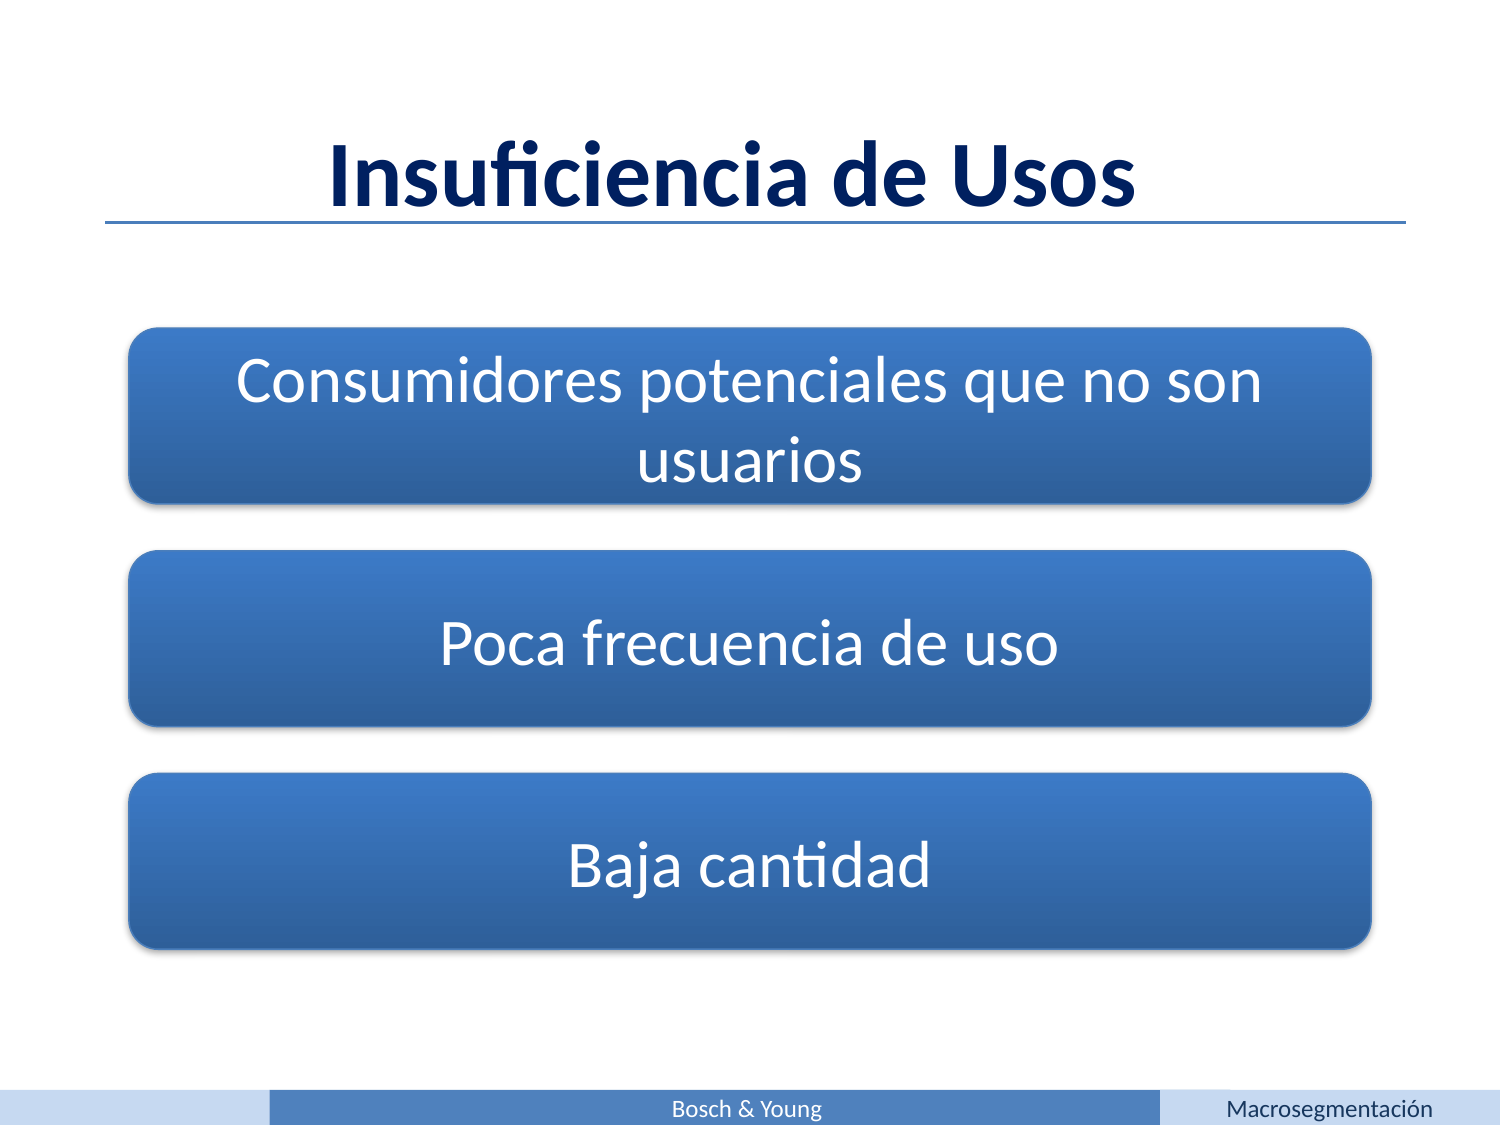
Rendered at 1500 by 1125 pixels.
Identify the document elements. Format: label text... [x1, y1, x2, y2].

text_box Baja cantidad [128, 772, 1372, 951]
text_box Poca frecuencia de uso [128, 550, 1372, 728]
text_box Insuficiencia de Usos [46, 105, 1418, 233]
text_box Macrosegmentación [1158, 1088, 1500, 1125]
text_box [0, 1088, 272, 1125]
text_box Consumidores potenciales que no son usuarios [128, 327, 1372, 505]
text_box Bosch & Young [272, 1088, 1158, 1125]
